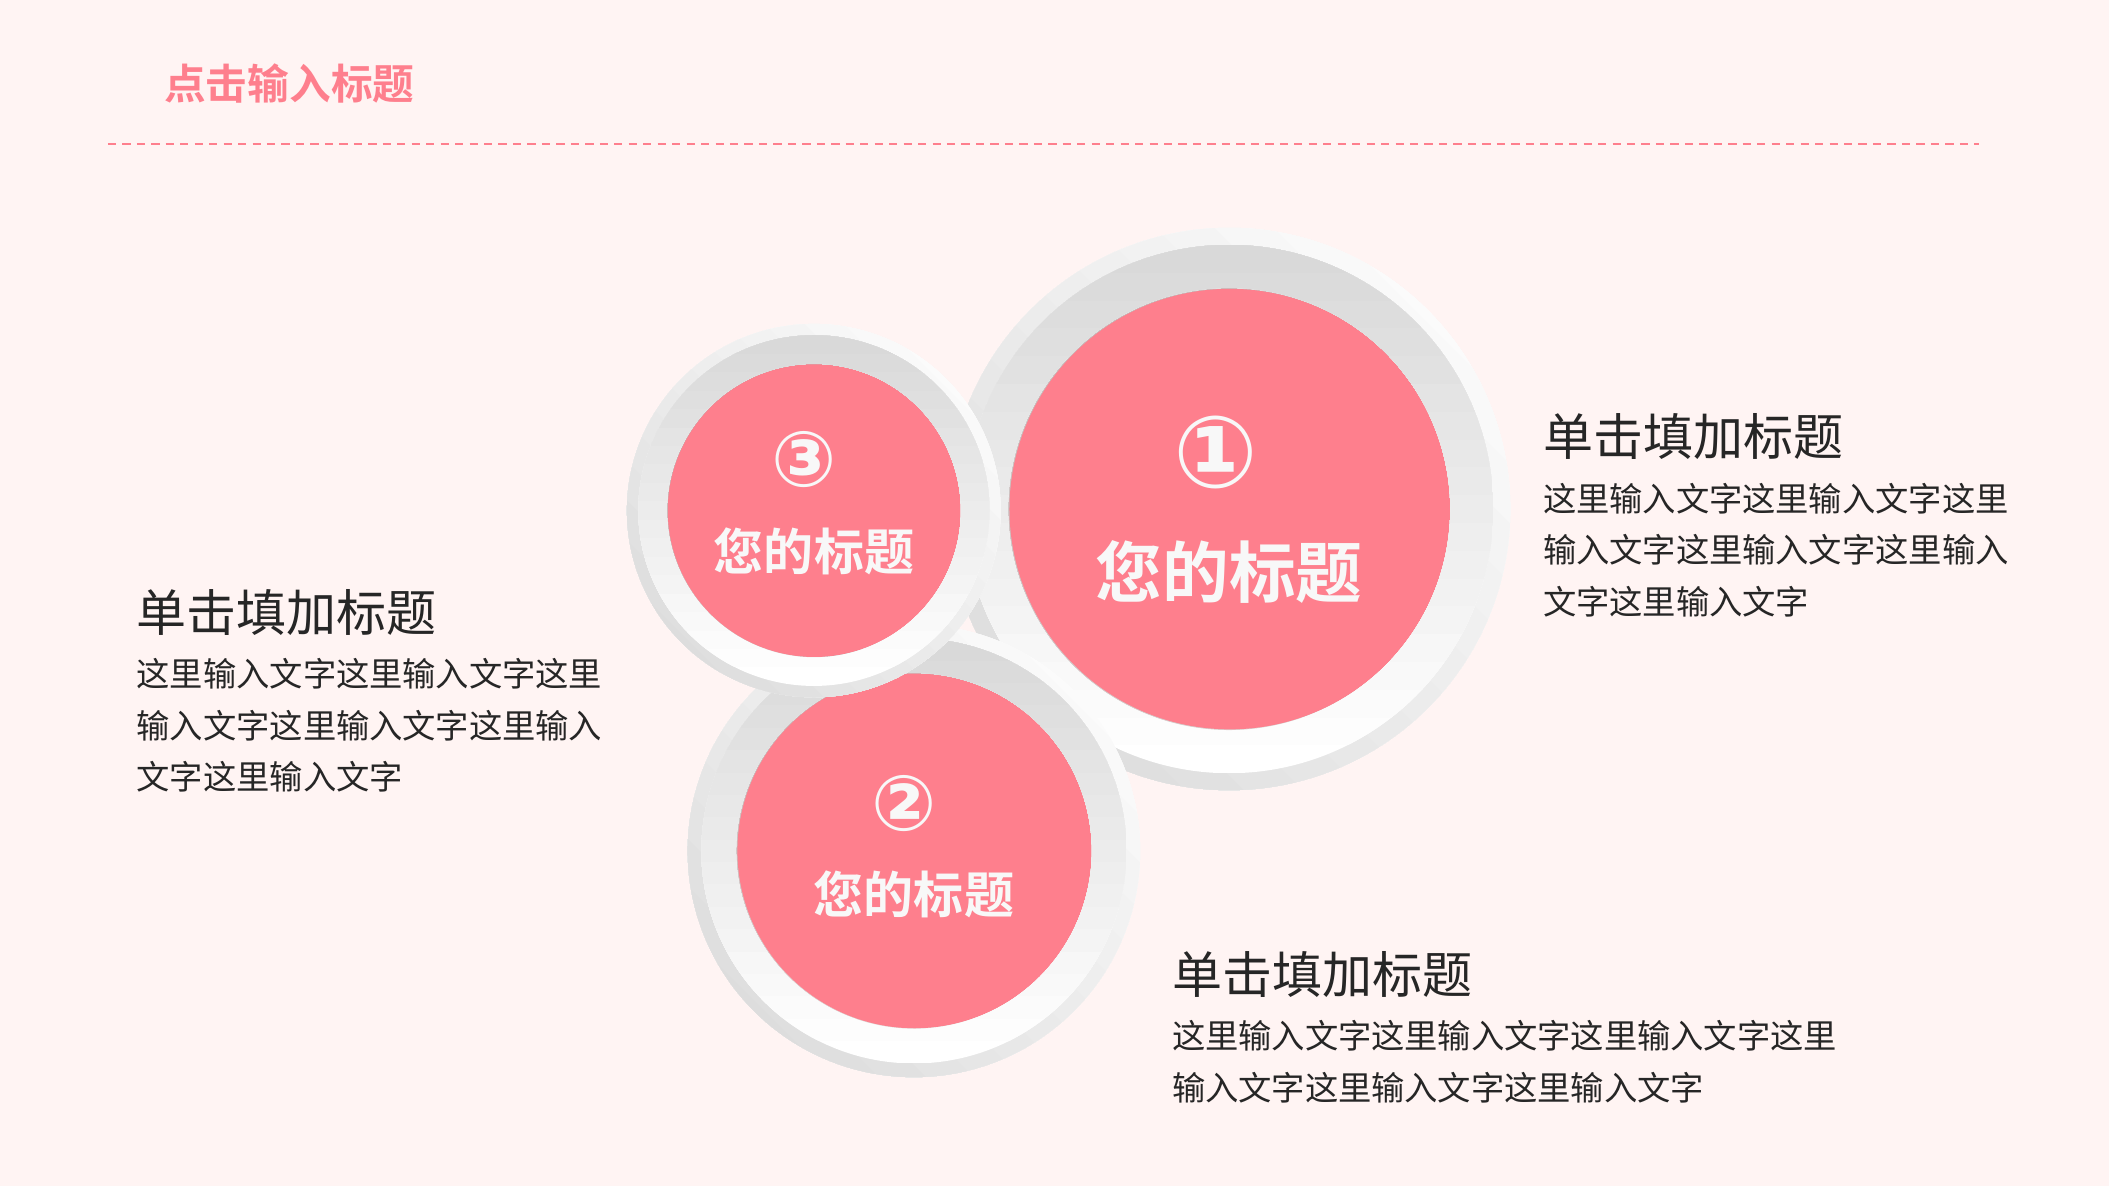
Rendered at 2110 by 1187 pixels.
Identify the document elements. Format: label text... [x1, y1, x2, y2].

text_box 点击输入标题 [148, 49, 431, 116]
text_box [117, 227, 2055, 1187]
